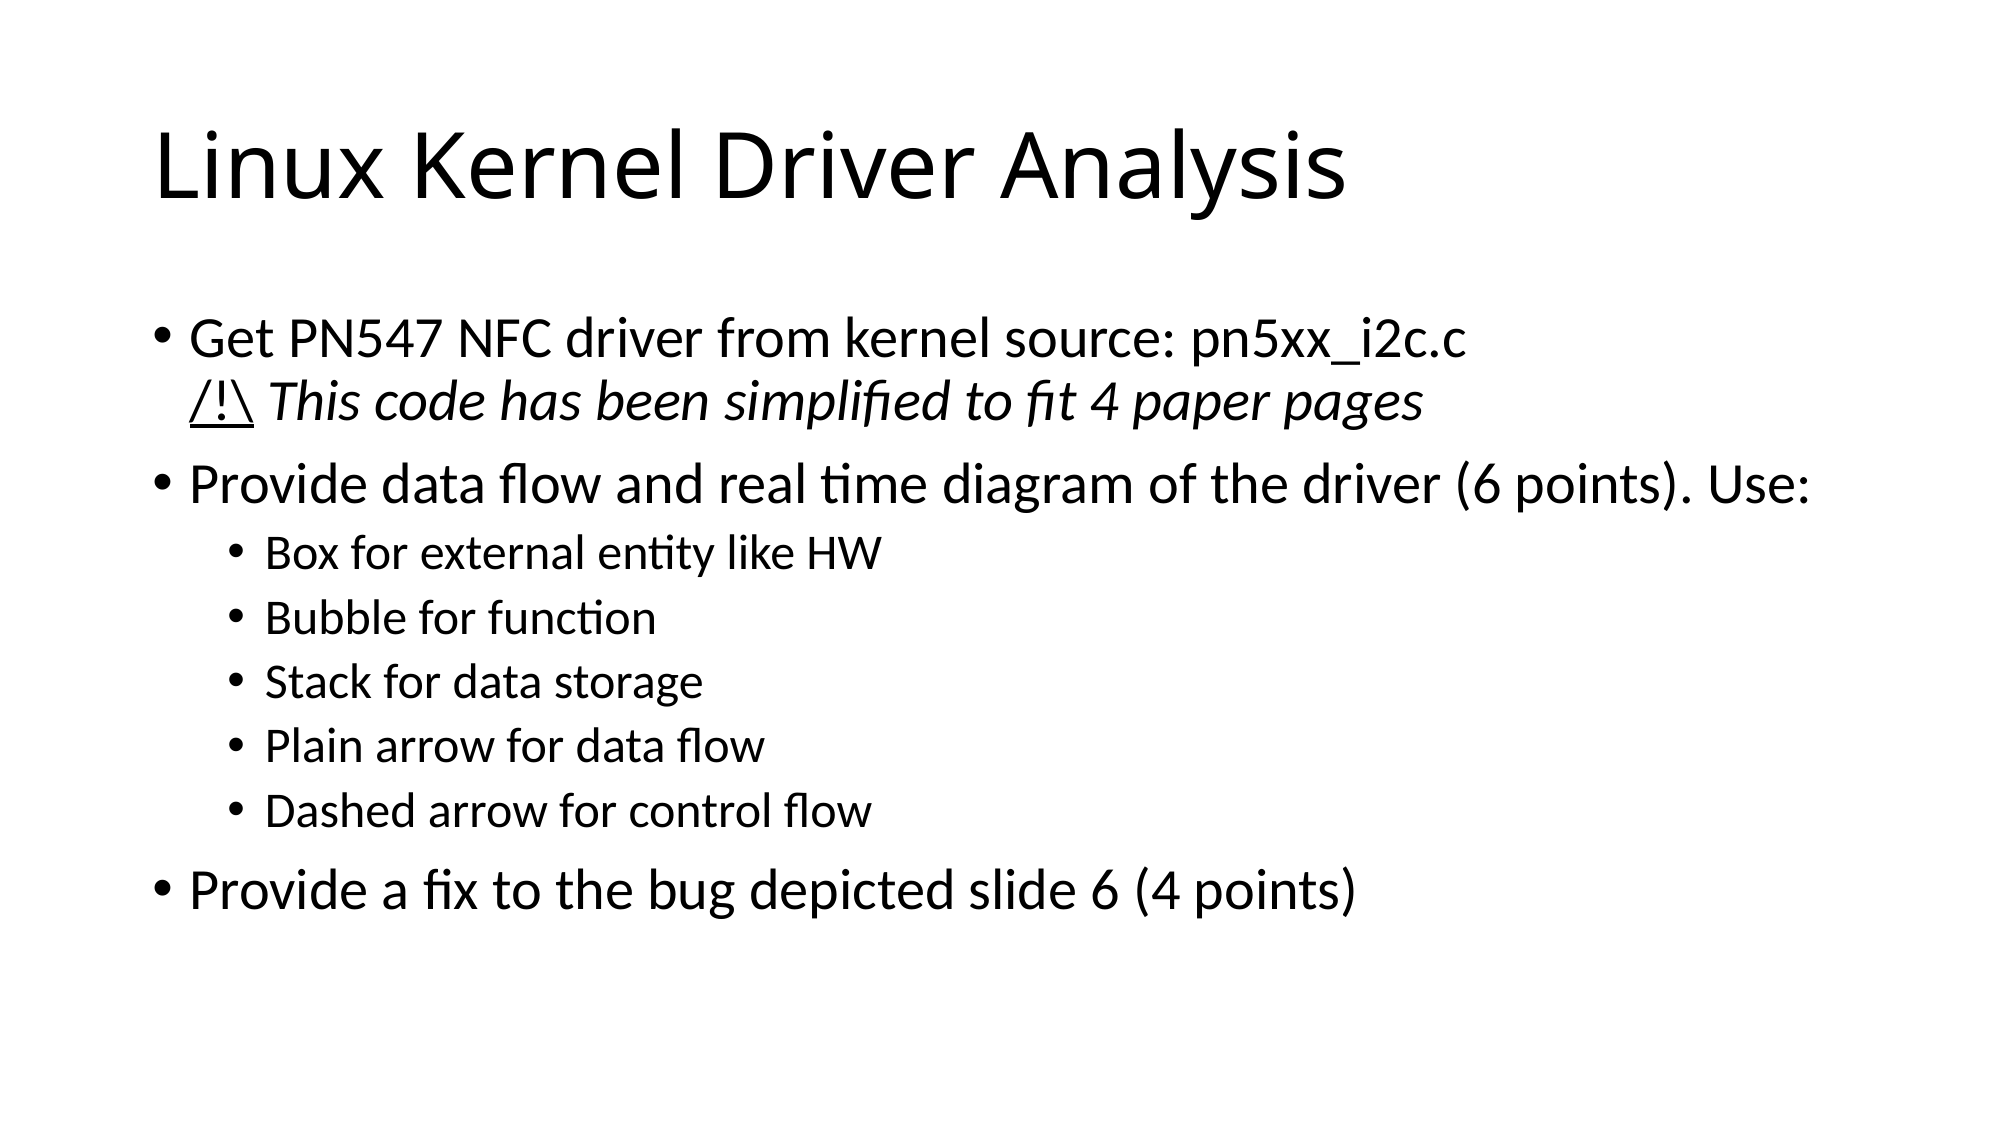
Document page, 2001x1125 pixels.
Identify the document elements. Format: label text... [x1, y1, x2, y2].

title Linux Kernel Driver Analysis [137, 59, 1863, 278]
list Get PN547 NFC driver from kernel source: pn5xx_i2c.c /!\ This code has been simplified to fit 4 paper pages Provide data flow and real time diagram of the driver (6 points). Use: Box for external entity like HW Bubble for function Stack for data storage Plain arrow for data flow Dashed arrow for control flow Provide a fix to the bug depicted slide 6 (4 points) [137, 299, 1863, 1014]
